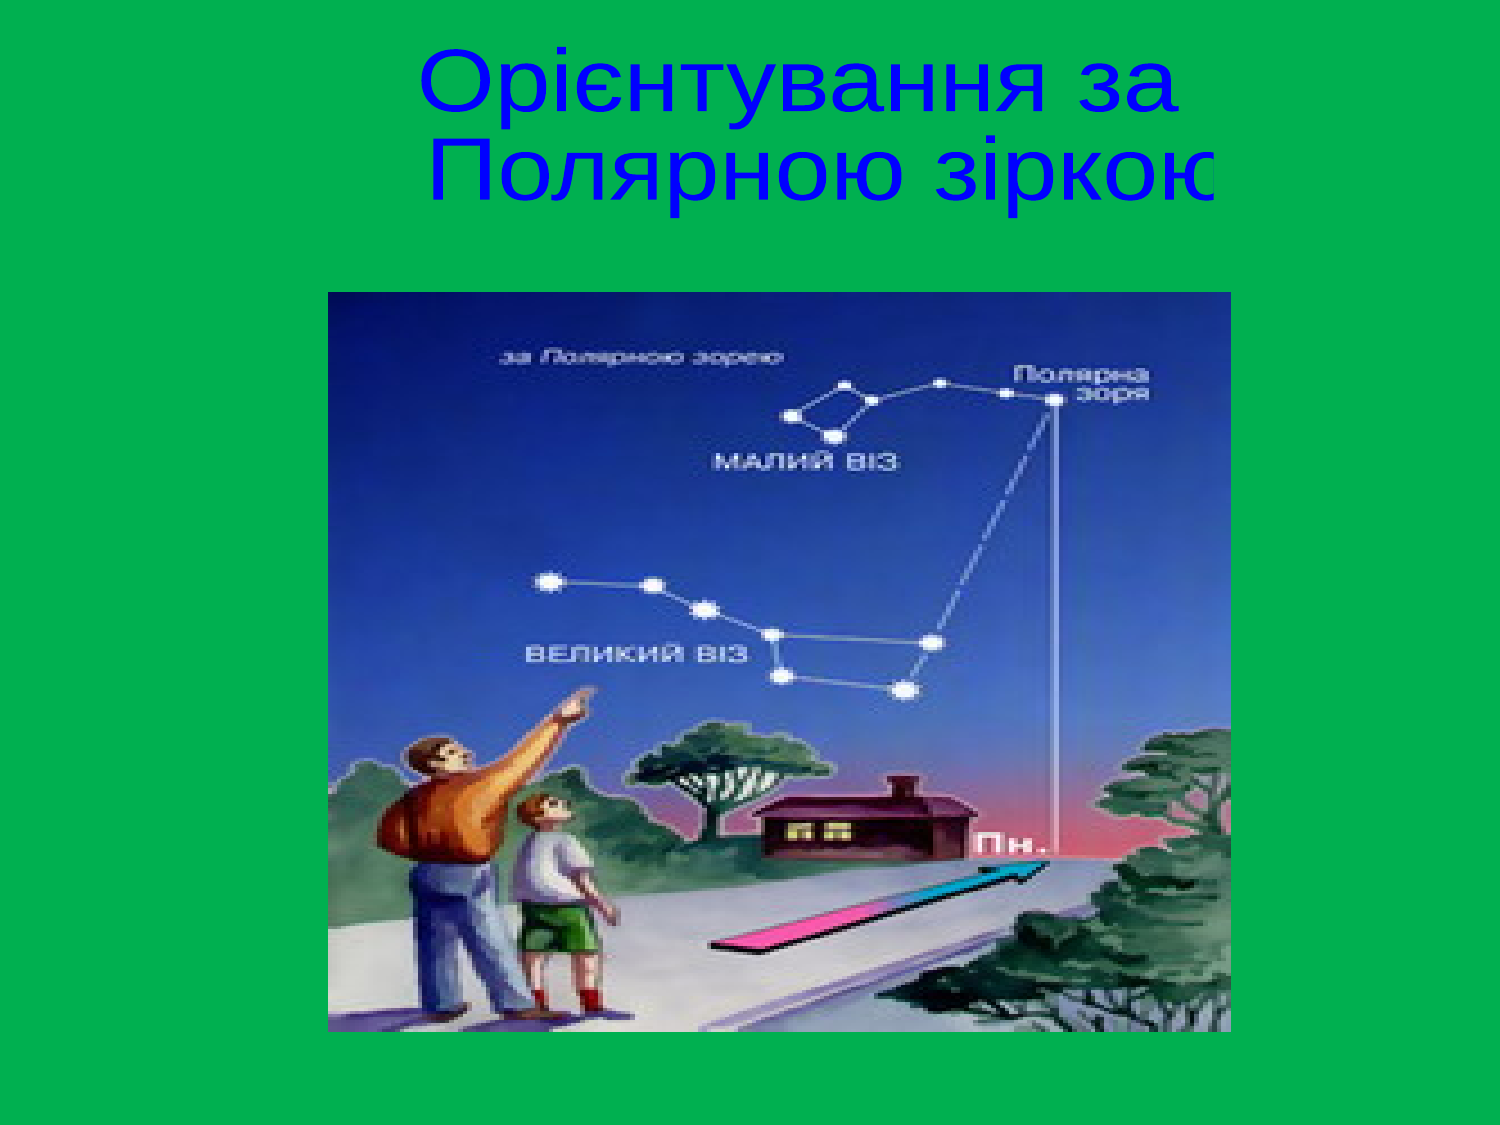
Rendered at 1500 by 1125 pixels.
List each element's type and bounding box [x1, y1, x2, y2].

picture [327, 292, 1231, 1032]
